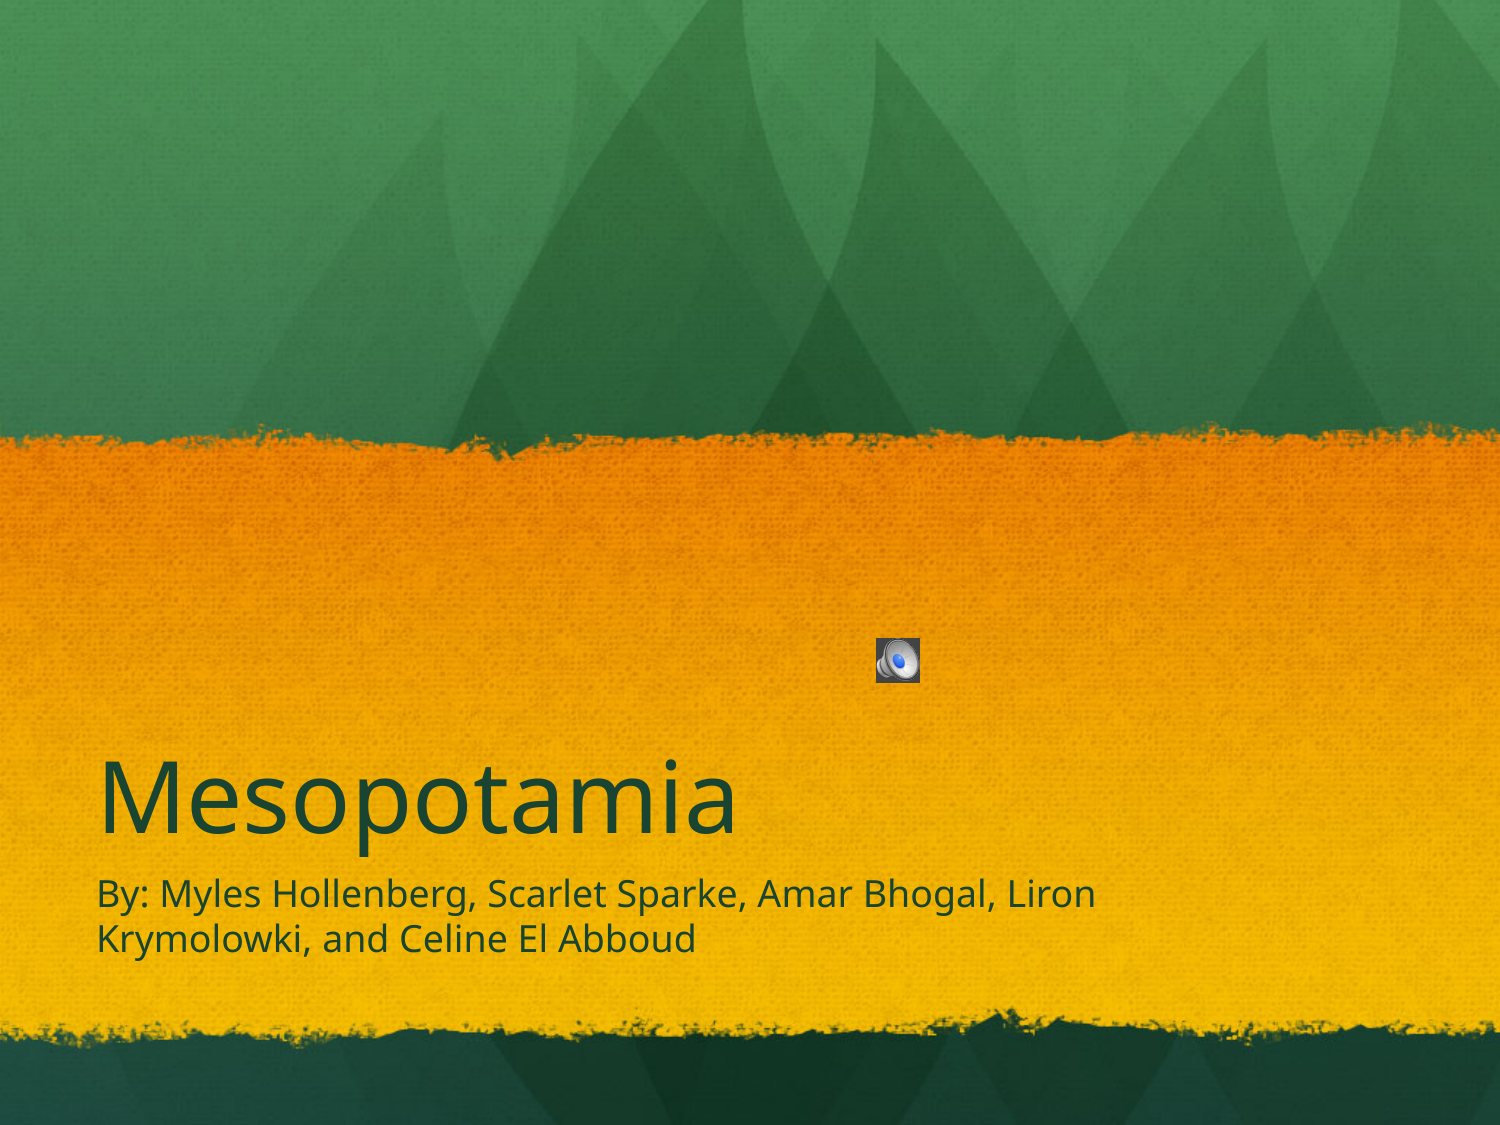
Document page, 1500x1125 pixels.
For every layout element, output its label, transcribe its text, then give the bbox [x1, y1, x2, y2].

title Mesopotamia [81, 619, 1262, 861]
picture [0, 0, 1500, 1125]
subtitle By: Myles Hollenberg, Scarlet Sparke, Amar Bhogal, Liron Krymolowki, and Celine El Abboud [81, 862, 1262, 1025]
